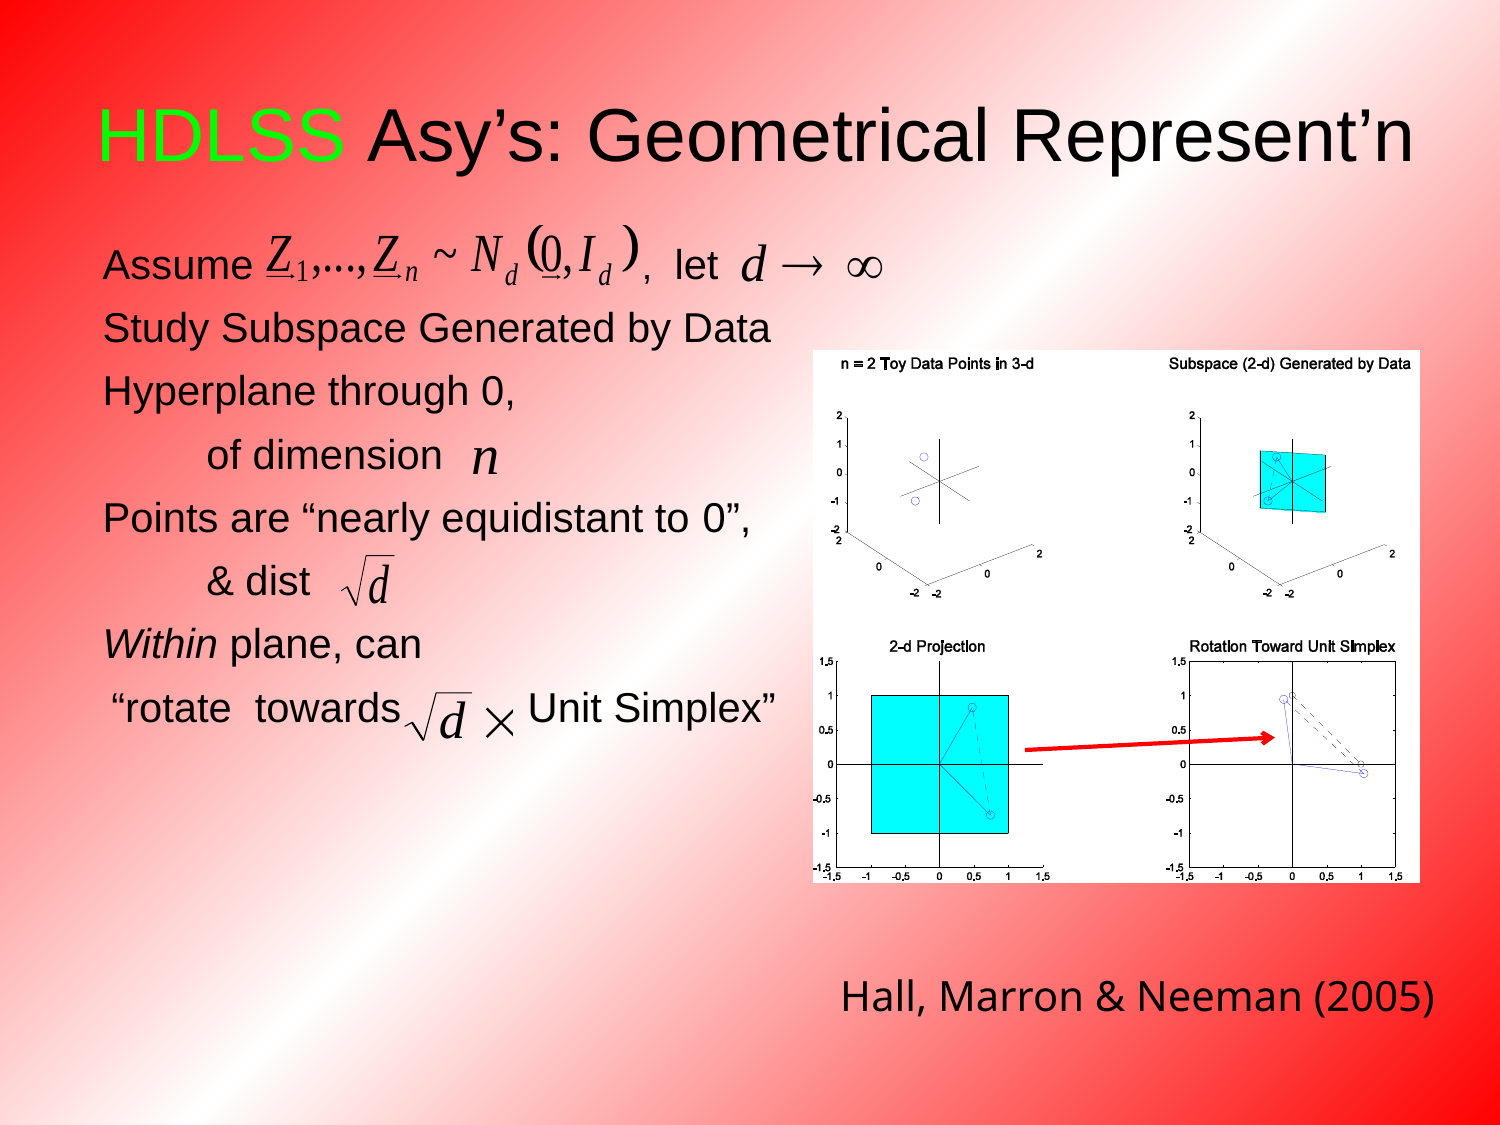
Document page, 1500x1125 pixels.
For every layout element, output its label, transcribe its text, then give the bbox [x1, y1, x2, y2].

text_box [1024, 737, 1276, 751]
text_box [262, 224, 638, 293]
list Assume , let Study Subspace Generated by Data Hyperplane through 0, of dimension Points are “nearly equidistant to 0”, & dist Within plane, can “rotate towards Unit Simplex” [87, 224, 800, 1063]
title HDLSS Asy’s: Geometrical Represent’n [62, 37, 1450, 225]
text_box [337, 549, 399, 613]
picture [849, 312, 1383, 920]
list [737, 239, 888, 288]
text_box Hall, Marron & Neeman (2005) [825, 962, 1463, 1028]
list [462, 437, 510, 490]
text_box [399, 687, 513, 748]
